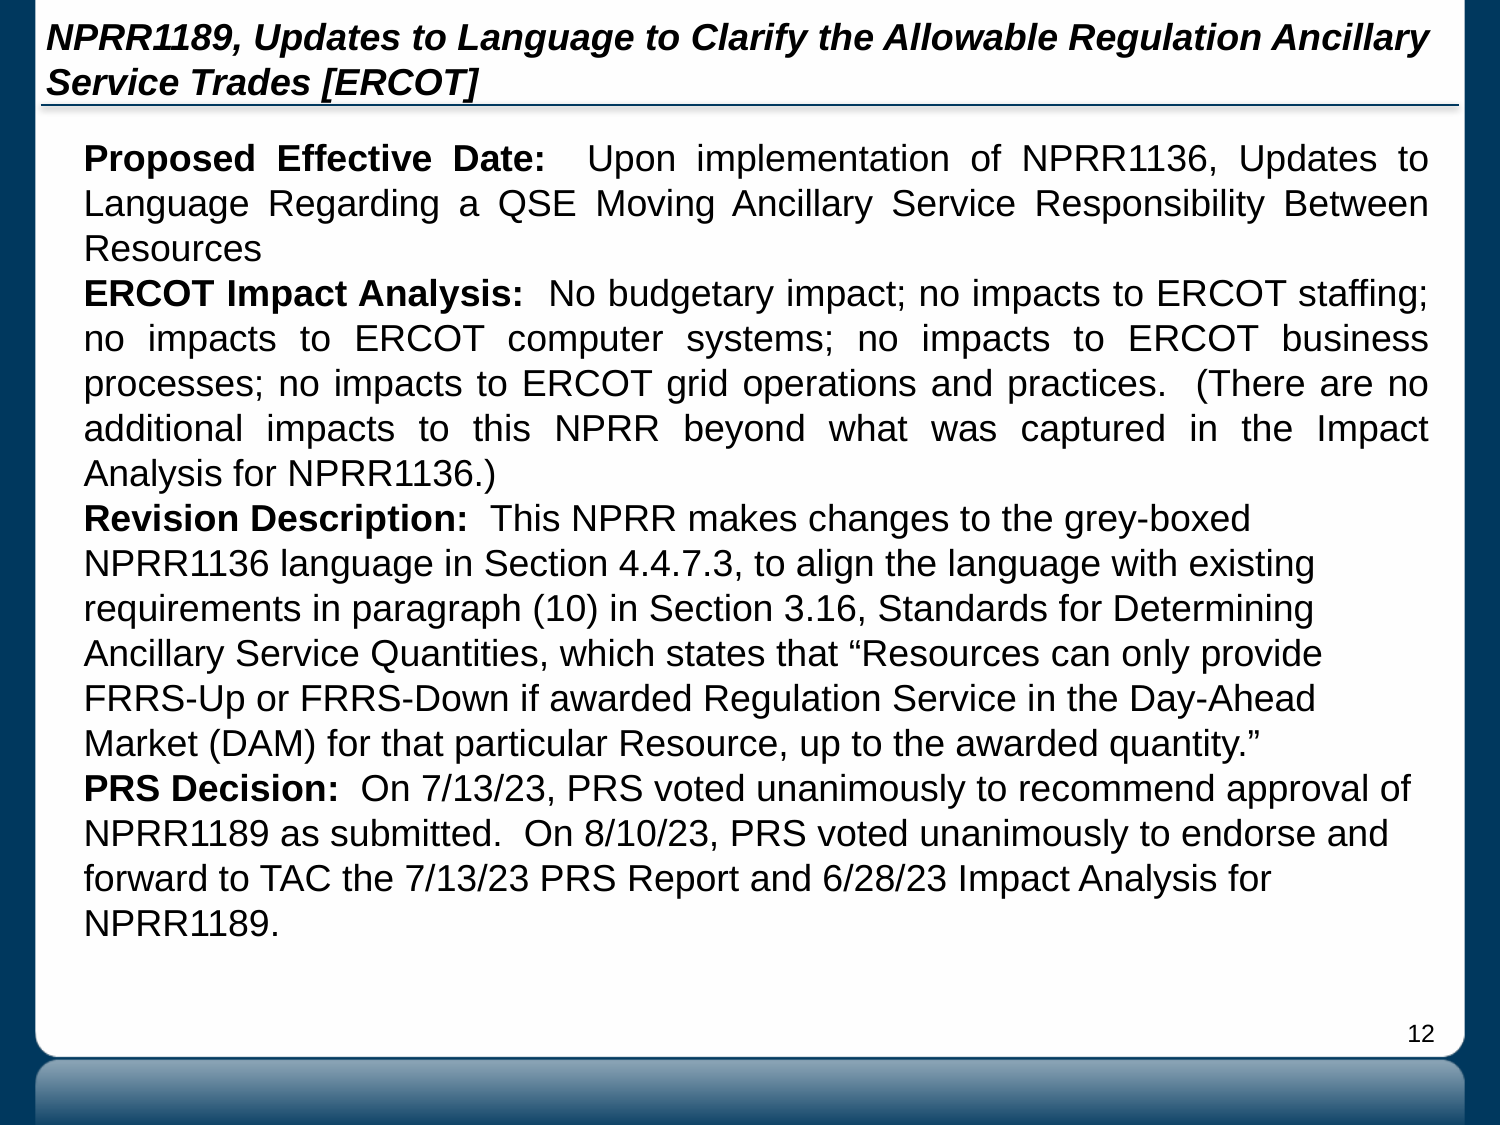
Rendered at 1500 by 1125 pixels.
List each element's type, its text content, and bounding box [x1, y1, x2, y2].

text_box Proposed Effective Date: Upon implementation of NPRR1136, Updates to Language Regarding a QSE Moving Ancillary Service Responsibility Between Resources ERCOT Impact Analysis: No budgetary impact; no impacts to ERCOT staffing; no impacts to ERCOT computer systems; no impacts to ERCOT business processes; no impacts to ERCOT grid operations and practices. (There are no additional impacts to this NPRR beyond what was captured in the Impact Analysis for NPRR1136.) Revision Description: This NPRR makes changes to the grey-boxed NPRR1136 language in Section 4.4.7.3, to align the language with existing requirements in paragraph (10) in Section 3.16, Standards for Determining Ancillary Service Quantities, which states that “Resources can only provide FRRS-Up or FRRS-Down if awarded Regulation Service in the Day-Ahead Market (DAM) for that particular Resource, up to the awarded quantity.” PRS Decision: On 7/13/23, PRS voted unanimously to recommend approval of NPRR1189 as submitted. On 8/10/23, PRS voted unanimously to endorse and forward to TAC the 7/13/23 PRS Report and 6/28/23 Impact Analysis for NPRR1189. [31, 126, 1444, 952]
title NPRR1189, Updates to Language to Clarify the Allowable Regulation Ancillary Service Trades [ERCOT] [31, 20, 1464, 97]
picture [35, 0, 1465, 1125]
